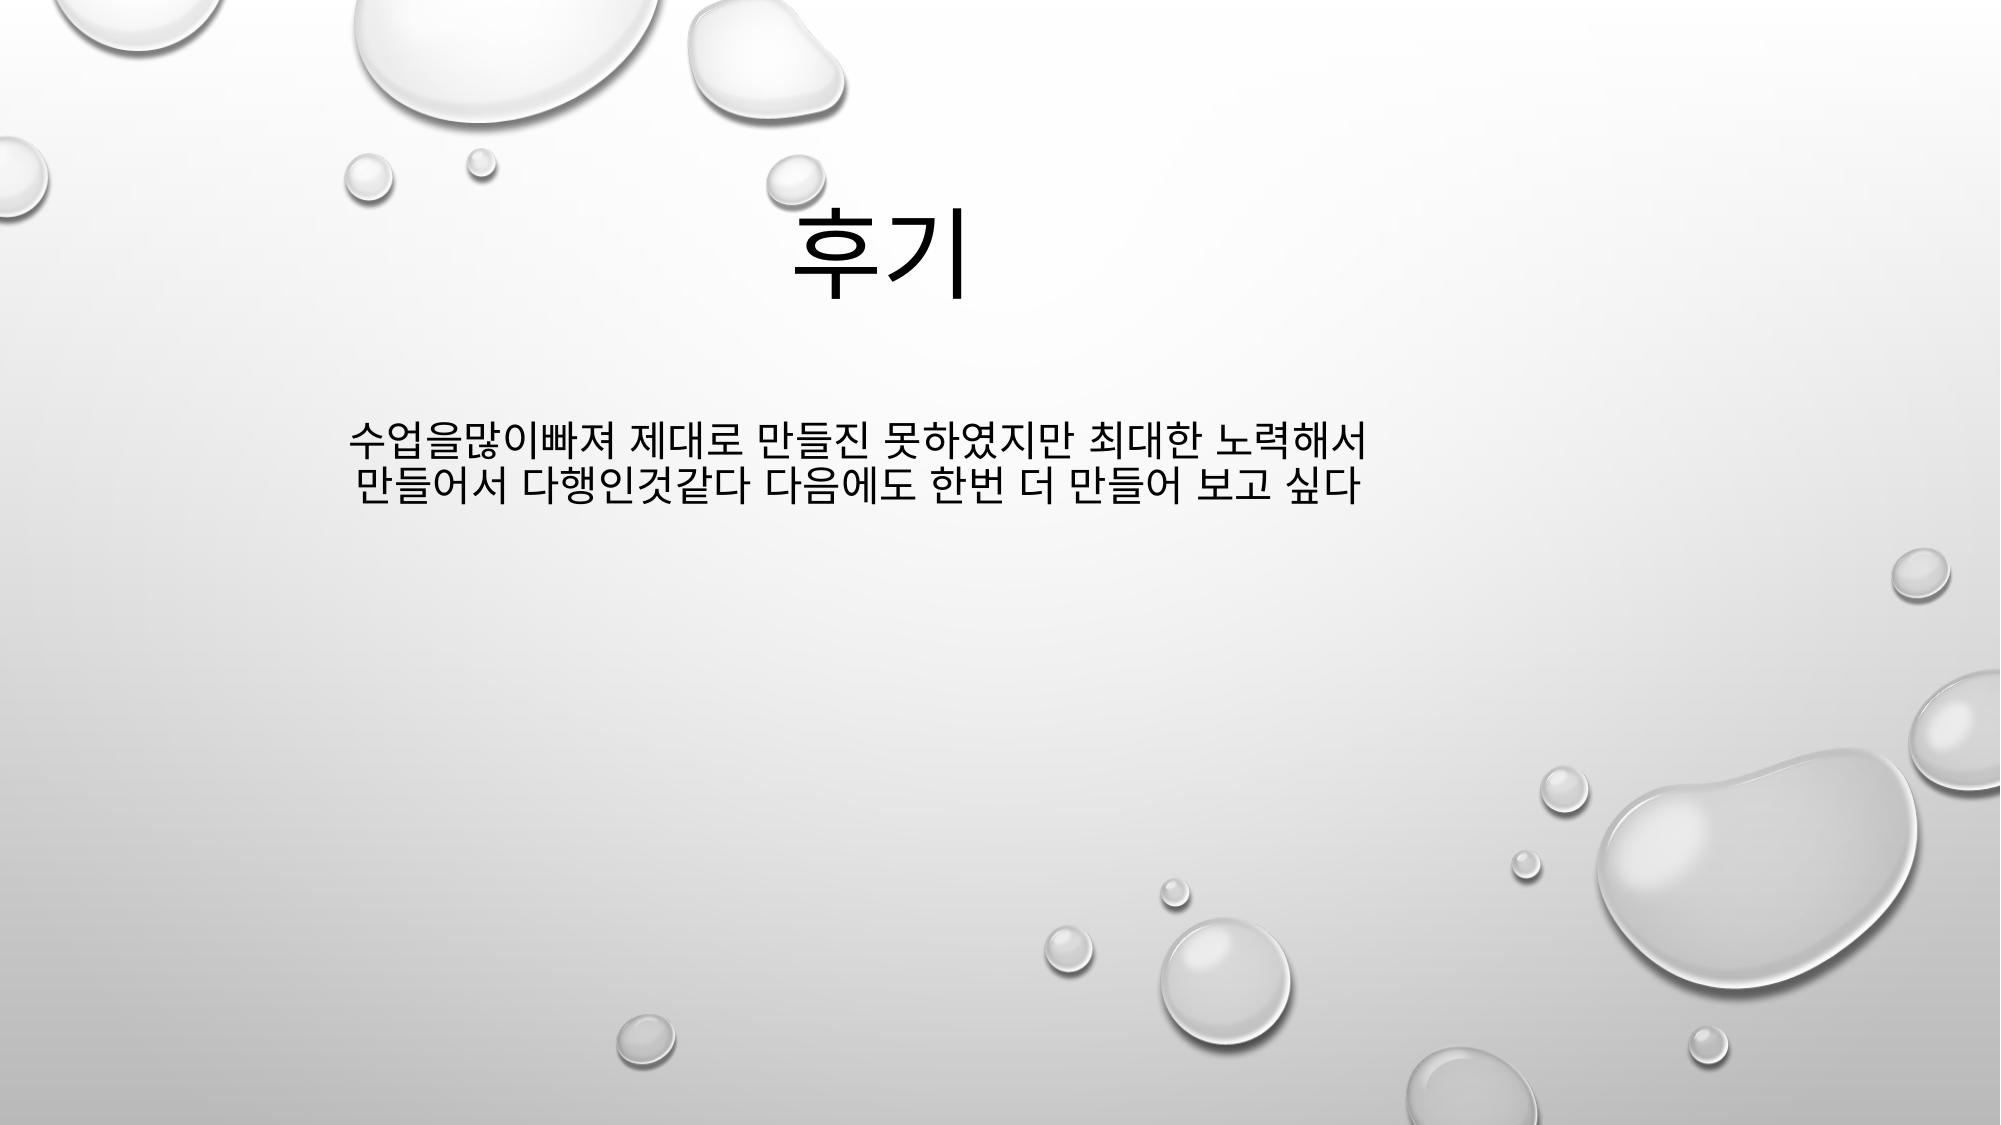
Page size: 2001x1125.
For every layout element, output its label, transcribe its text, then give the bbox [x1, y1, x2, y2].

picture [0, 0, 2000, 1125]
title 후기 수업을많이빠져 제대로 만들진 못하였지만 최대한 노력해서 만들어서 다행인것같다 다음에도 한번 더 만들어 보고 싶다 [273, 106, 1445, 519]
